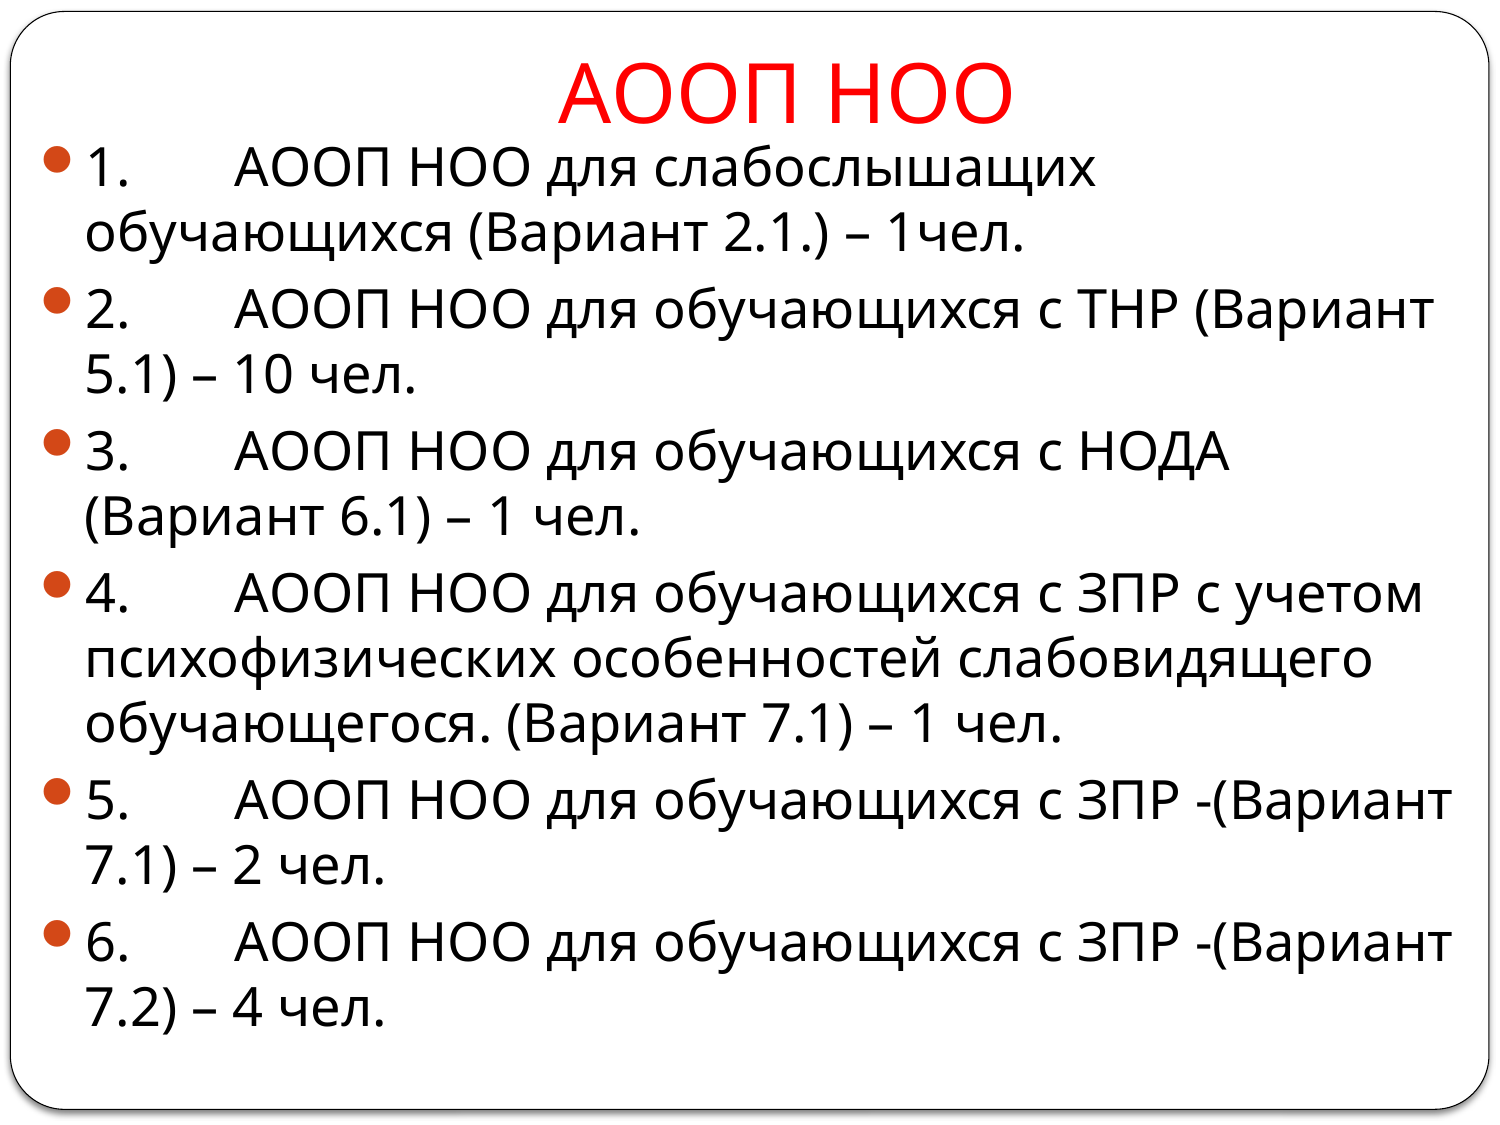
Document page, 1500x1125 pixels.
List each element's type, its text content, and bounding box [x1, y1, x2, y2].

list 1. АООП НОО для слабослышащих обучающихся (Вариант 2.1.) – 1чел. 2. АООП НОО для обучающихся с ТНР (Вариант 5.1) – 10 чел. 3. АООП НОО для обучающихся с НОДА (Вариант 6.1) – 1 чел. 4. АООП НОО для обучающихся с ЗПР с учетом психофизических особенностей слабовидящего обучающегося. (Вариант 7.1) – 1 чел. 5. АООП НОО для обучающихся с ЗПР -(Вариант 7.1) – 2 чел. 6. АООП НОО для обучающихся с ЗПР -(Вариант 7.2) – 4 чел. [24, 124, 1483, 1081]
title АООП НОО [149, 44, 1426, 124]
